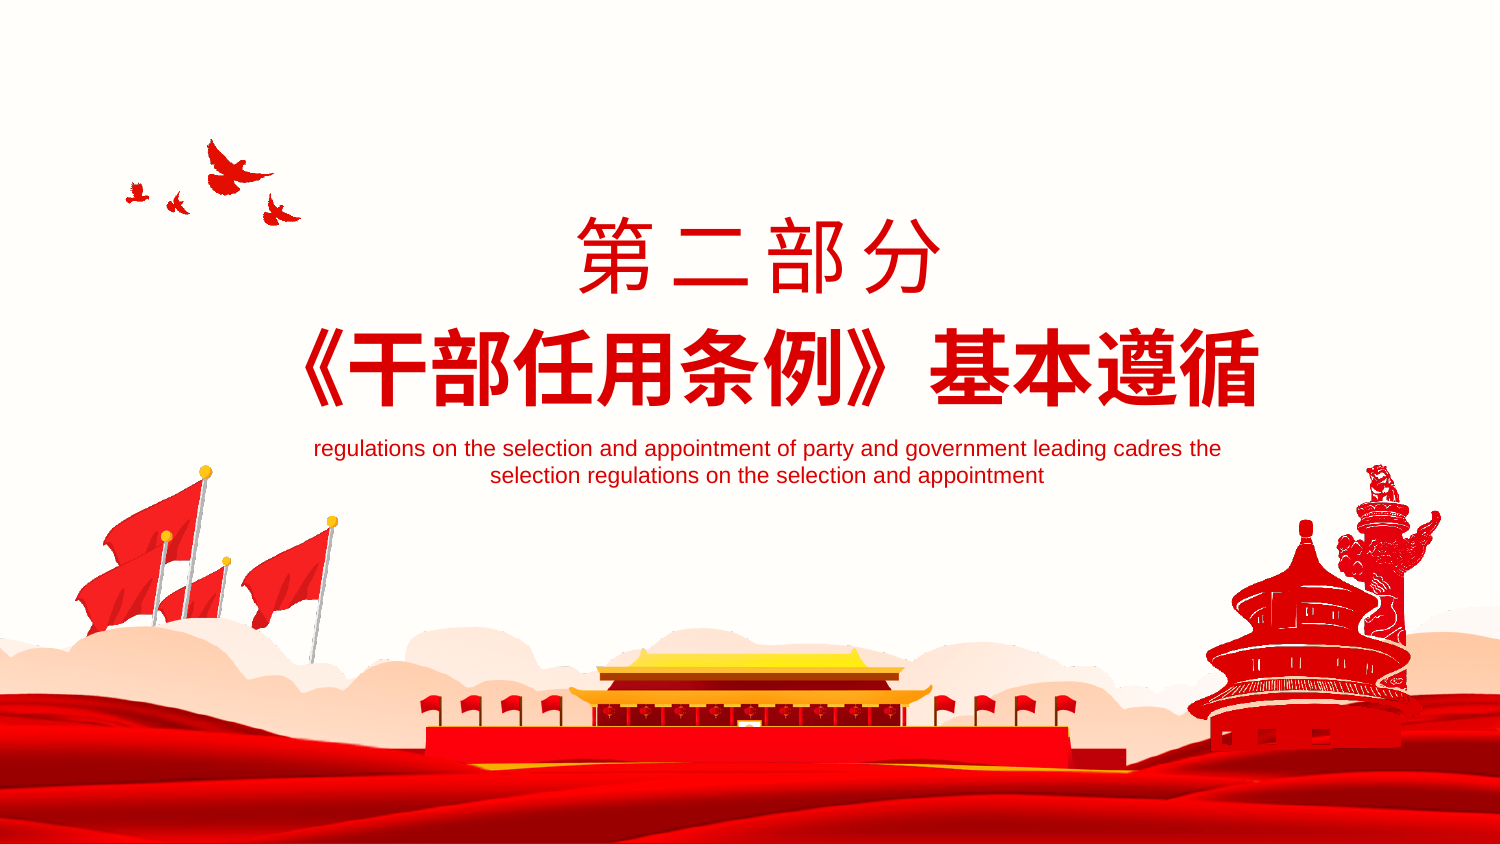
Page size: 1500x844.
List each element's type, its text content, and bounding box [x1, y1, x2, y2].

picture [93, 93, 319, 289]
picture [0, 446, 1500, 844]
text_box 第二部分 [558, 196, 959, 312]
text_box 《干部任用条例》基本遵循 [248, 309, 1277, 425]
text_box regulations on the selection and appointment of party and government leading cadres the selection regulations on the selection and appointment [284, 426, 1250, 496]
